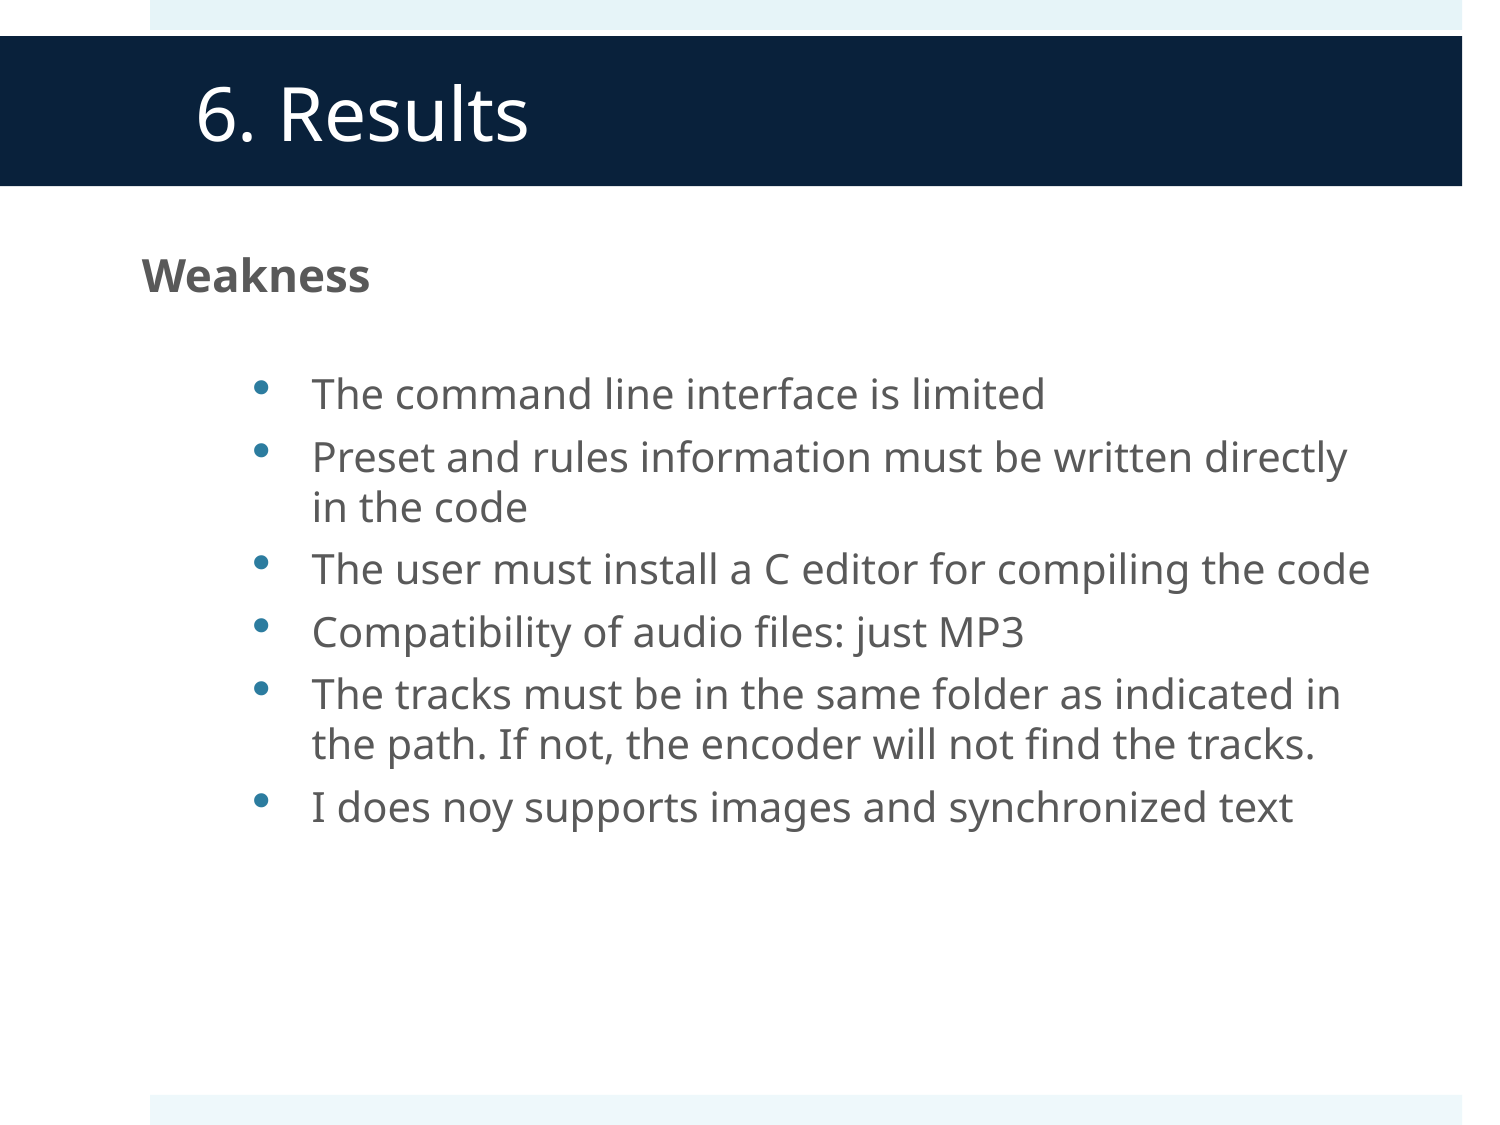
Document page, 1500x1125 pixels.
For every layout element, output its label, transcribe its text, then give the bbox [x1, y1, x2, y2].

list Weakness The command line interface is limited Preset and rules information must be written directly in the code The user must install a C editor for compiling the code Compatibility of audio files: just MP3 The tracks must be in the same folder as indicated in the path. If not, the encoder will not find the tracks. I does noy supports images and synchronized text [126, 238, 1407, 972]
title 6. Results [0, 36, 1463, 187]
